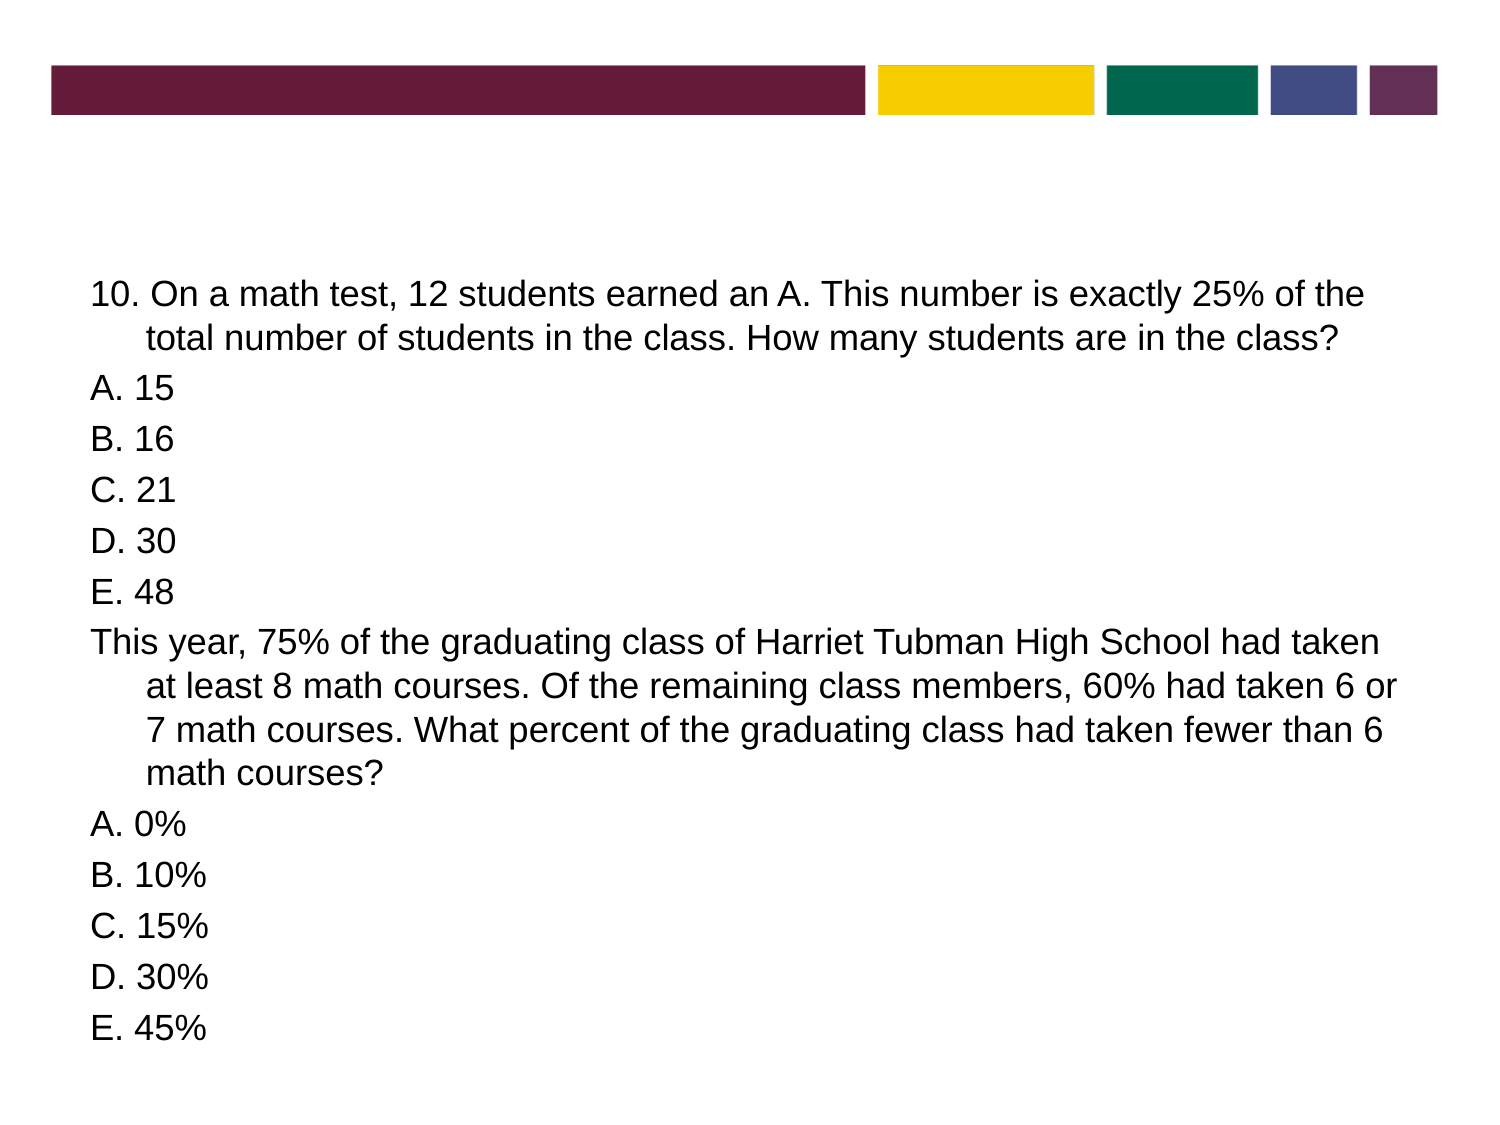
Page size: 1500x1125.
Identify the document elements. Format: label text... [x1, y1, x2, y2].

list 10. On a math test, 12 students earned an A. This number is exactly 25% of the total number of students in the class. How many students are in the class? A. 15 B. 16 C. 21 D. 30 E. 48 This year, 75% of the graduating class of Harriet Tubman High School had taken at least 8 math courses. Of the remaining class members, 60% had taken 6 or 7 math courses. What percent of the graduating class had taken fewer than 6 math courses? A. 0% B. 10% C. 15% D. 30% E. 45% [75, 262, 1425, 1063]
picture [37, 49, 1438, 116]
